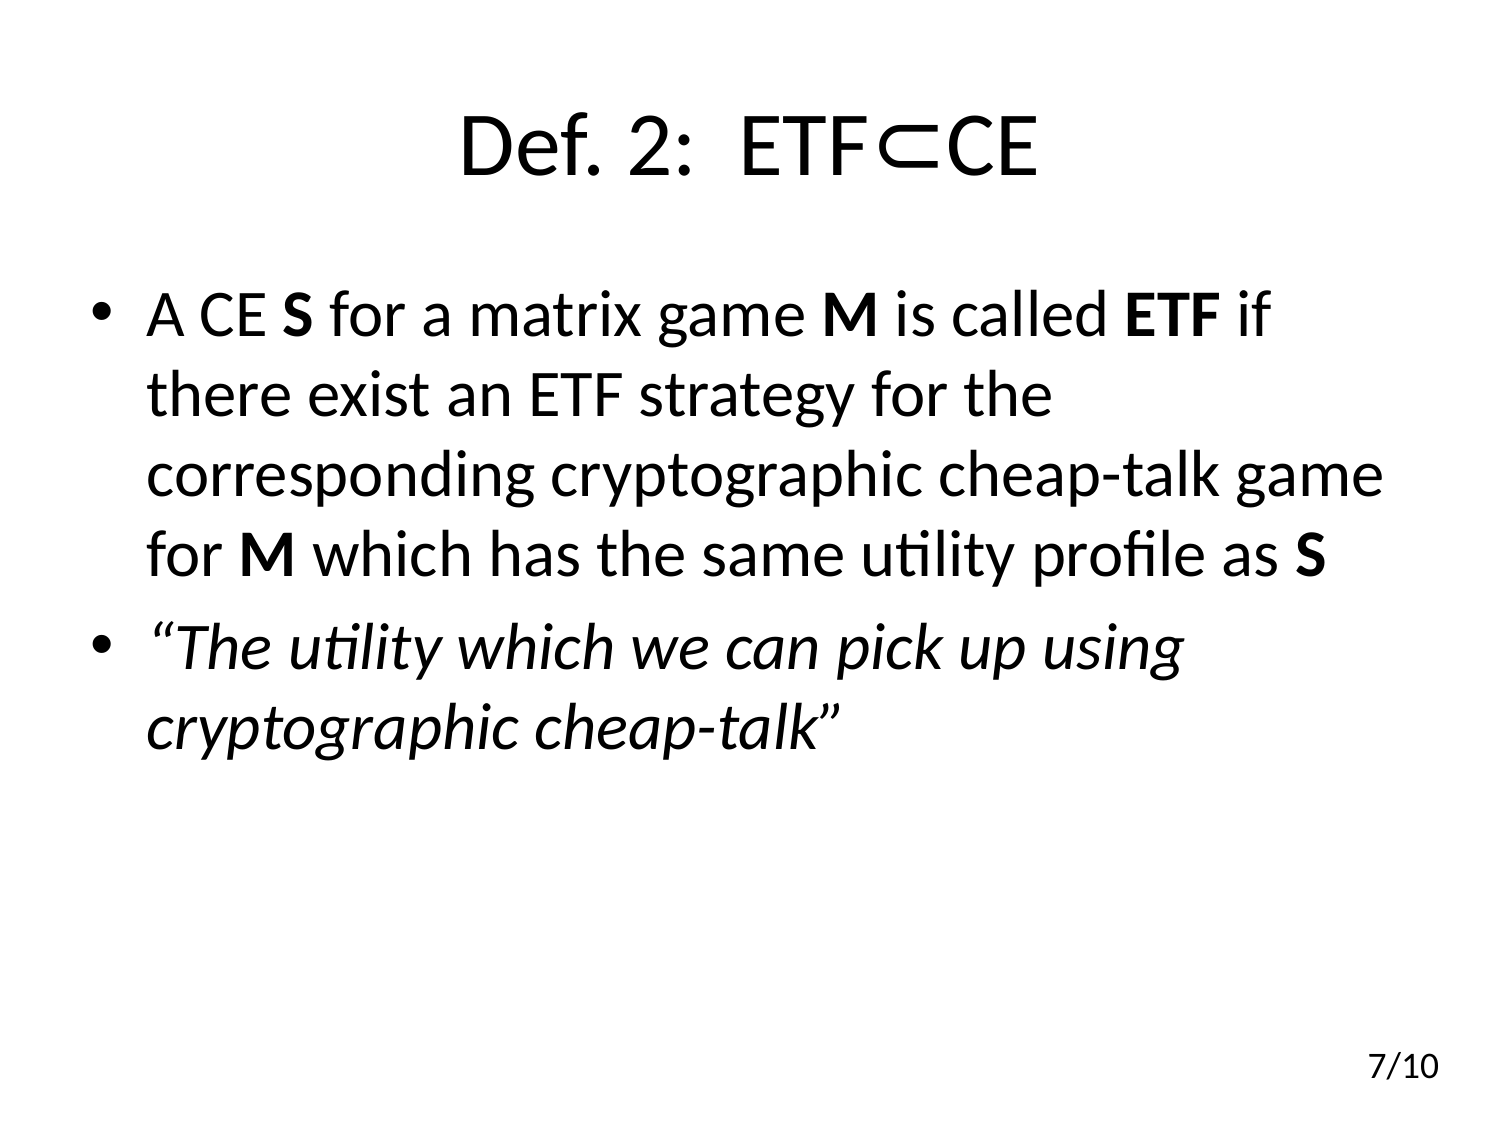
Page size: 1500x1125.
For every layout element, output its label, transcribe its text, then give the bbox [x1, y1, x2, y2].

text_box 7/10 [1353, 1033, 1455, 1094]
title Def. 2: ETF⊂CE [75, 45, 1425, 233]
list A CE S for a matrix game M is called ETF if there exist an ETF strategy for the corresponding cryptographic cheap-talk game for M which has the same utility profile as S “The utility which we can pick up using cryptographic cheap-talk” [75, 262, 1425, 1005]
